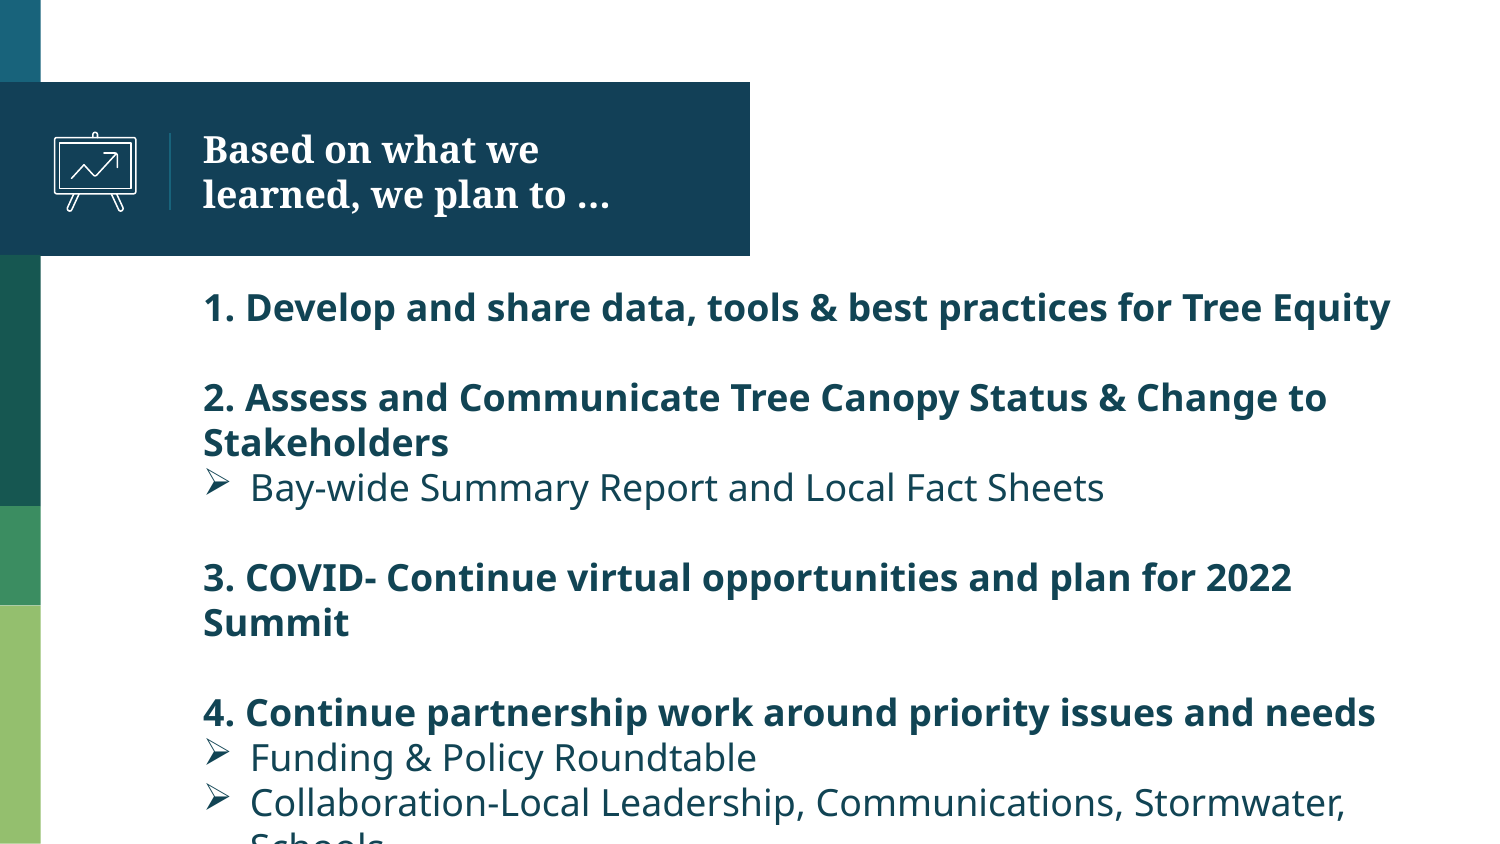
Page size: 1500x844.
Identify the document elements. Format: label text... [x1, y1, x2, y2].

list 1. Develop and share data, tools & best practices for Tree Equity 2. Assess and Communicate Tree Canopy Status & Change to Stakeholders Bay-wide Summary Report and Local Fact Sheets 3. COVID- Continue virtual opportunities and plan for 2022 Summit 4. Continue partnership work around priority issues and needs Funding & Policy Roundtable Collaboration-Local Leadership, Communications, Stormwater, Schools [188, 268, 1425, 787]
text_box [54, 132, 137, 212]
title Based on what we learned, we plan to … [187, 87, 715, 256]
